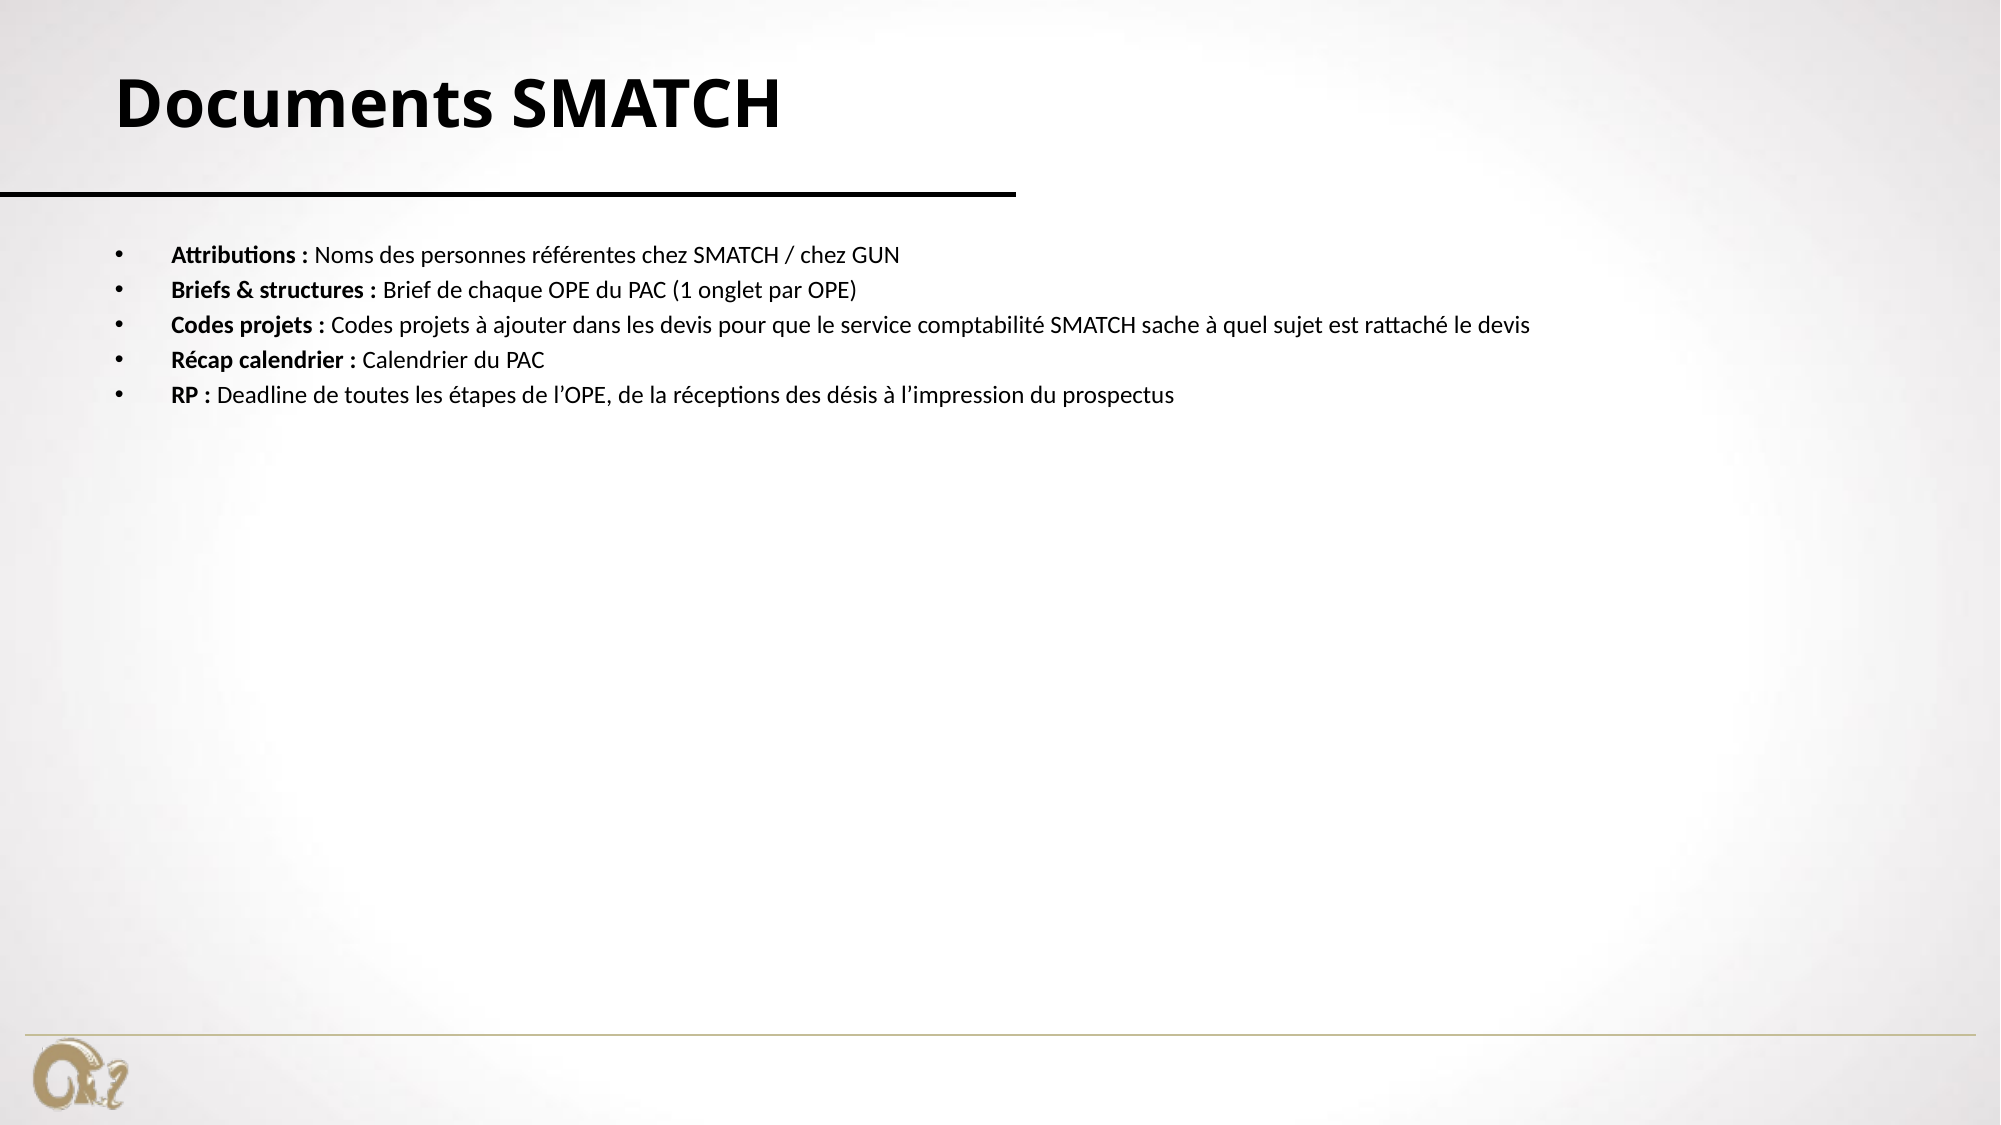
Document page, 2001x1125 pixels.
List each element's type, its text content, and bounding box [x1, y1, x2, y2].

list Attributions : Noms des personnes référentes chez SMATCH / chez GUN Briefs & structures : Brief de chaque OPE du PAC (1 onglet par OPE) Codes projets : Codes projets à ajouter dans les devis pour que le service comptabilité SMATCH sache à quel sujet est rattaché le devis Récap calendrier : Calendrier du PAC RP : Deadline de toutes les étapes de l’OPE, de la réceptions des désis à l’impression du prospectus [99, 196, 1680, 1012]
picture [0, 0, 2000, 1125]
title Documents SMATCH [99, 7, 1900, 195]
